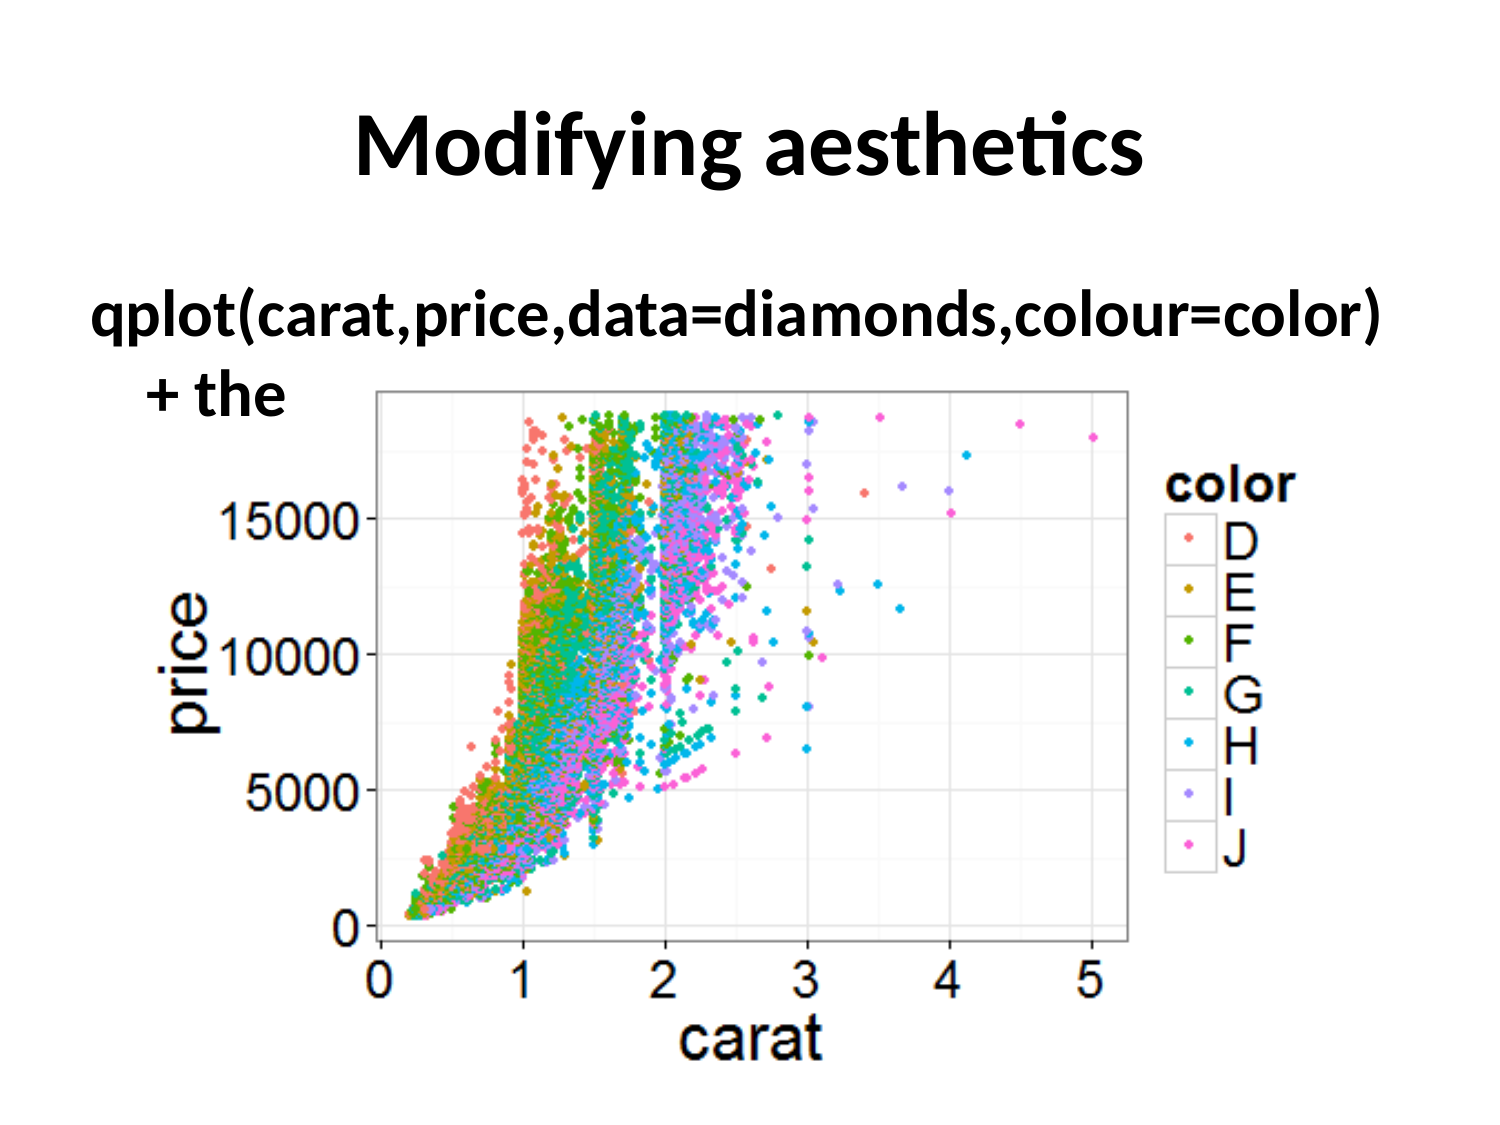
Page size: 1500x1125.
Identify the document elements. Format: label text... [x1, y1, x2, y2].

list qplot(carat,price,data=diamonds,colour=color) + the [75, 262, 1425, 1005]
title Modifying aesthetics [75, 45, 1425, 233]
picture [123, 349, 1377, 1092]
